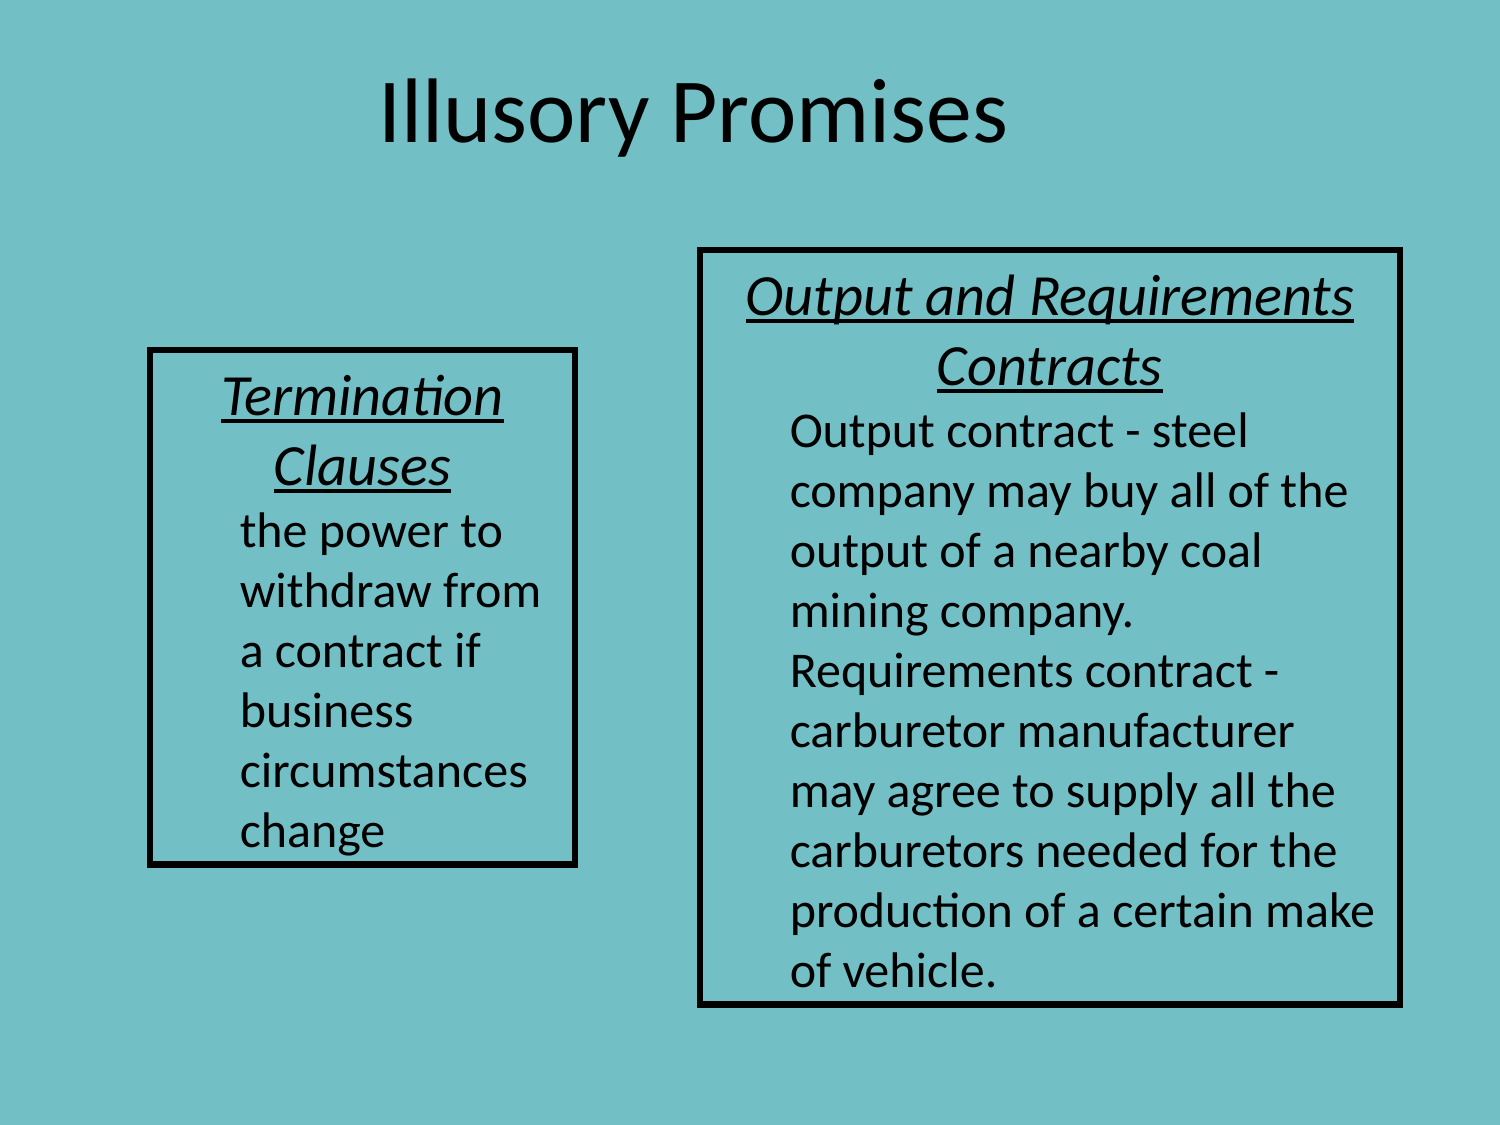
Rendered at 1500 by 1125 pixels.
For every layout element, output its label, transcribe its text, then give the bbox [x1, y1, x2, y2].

text_box Illusory Promises [75, 24, 1313, 188]
text_box Termination Clauses the power to withdraw from a contract if business circumstances change [150, 349, 575, 865]
list [49, 262, 1463, 1006]
text_box Output and Requirements Contracts Output contract - steel company may buy all of the output of a nearby coal mining company. Requirements contract -carburetor manufacturer may agree to supply all the carburetors needed for the production of a certain make of vehicle. [699, 249, 1400, 1005]
